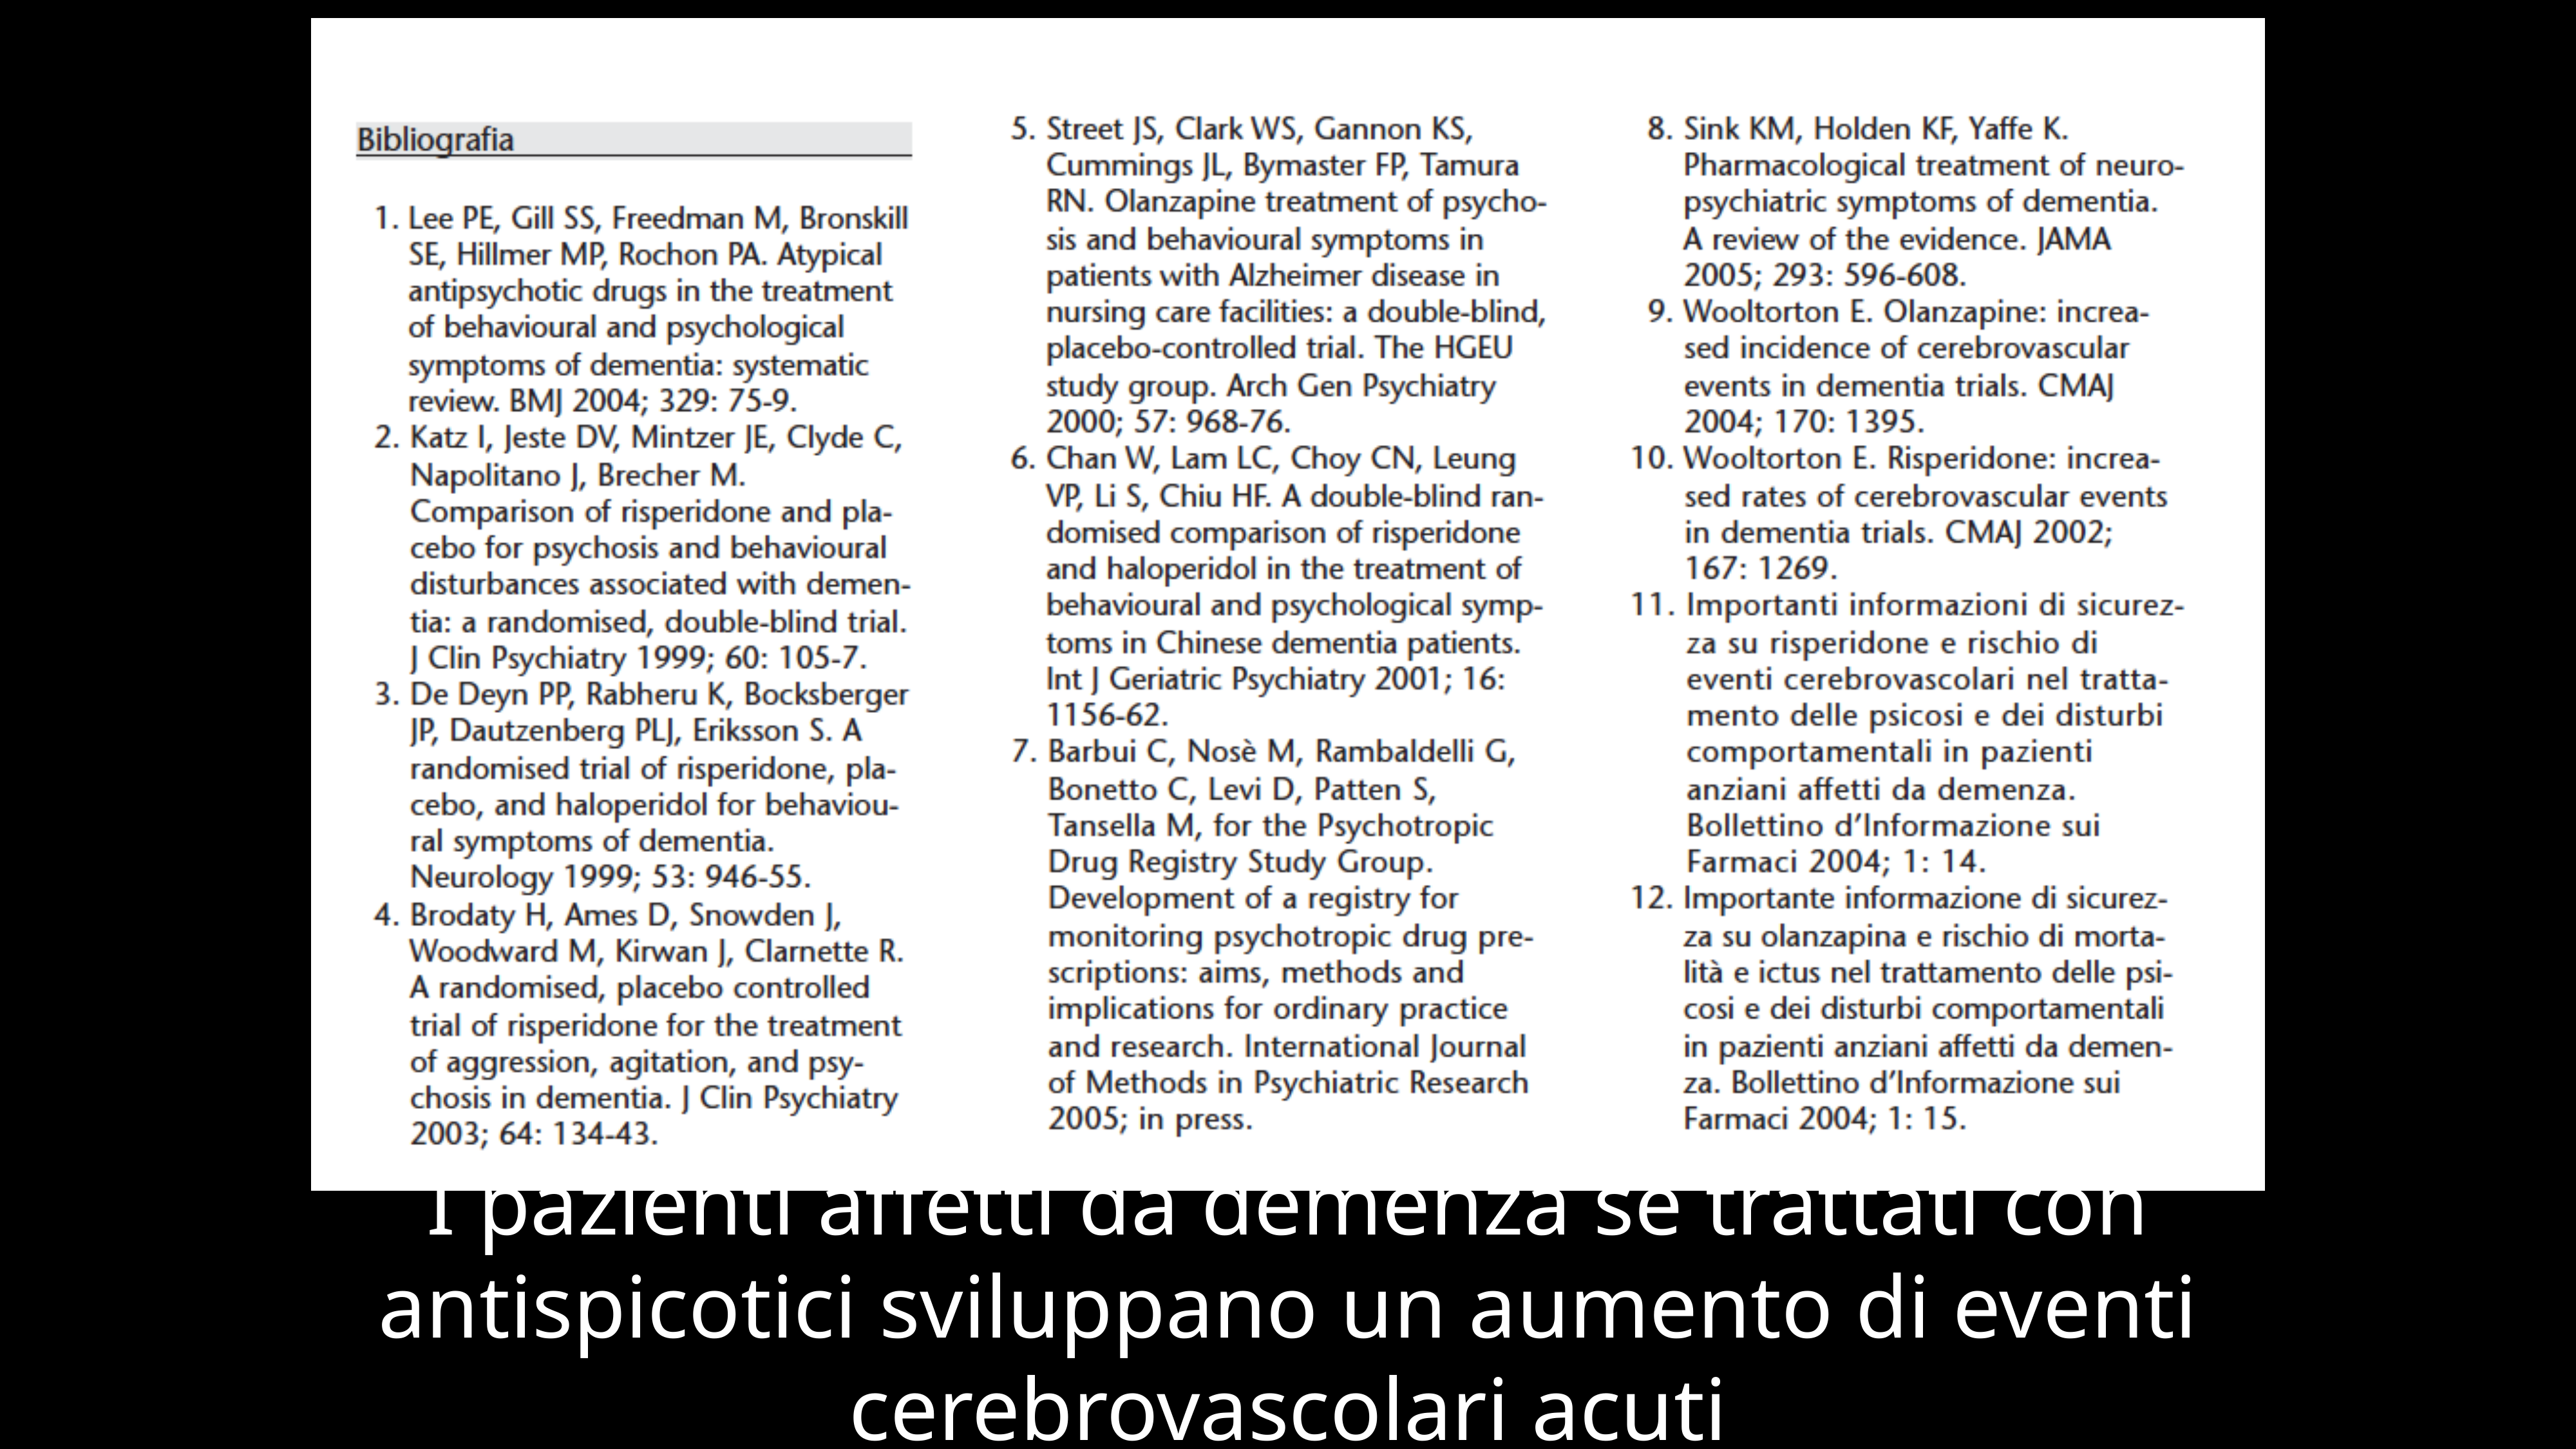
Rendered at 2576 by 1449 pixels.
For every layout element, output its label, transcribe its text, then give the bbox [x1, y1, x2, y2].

picture [311, 18, 2265, 1191]
title I pazienti affetti da demenza se trattati con antispicotici sviluppano un aumento di eventi cerebrovascolari acuti [178, 1182, 2398, 1425]
